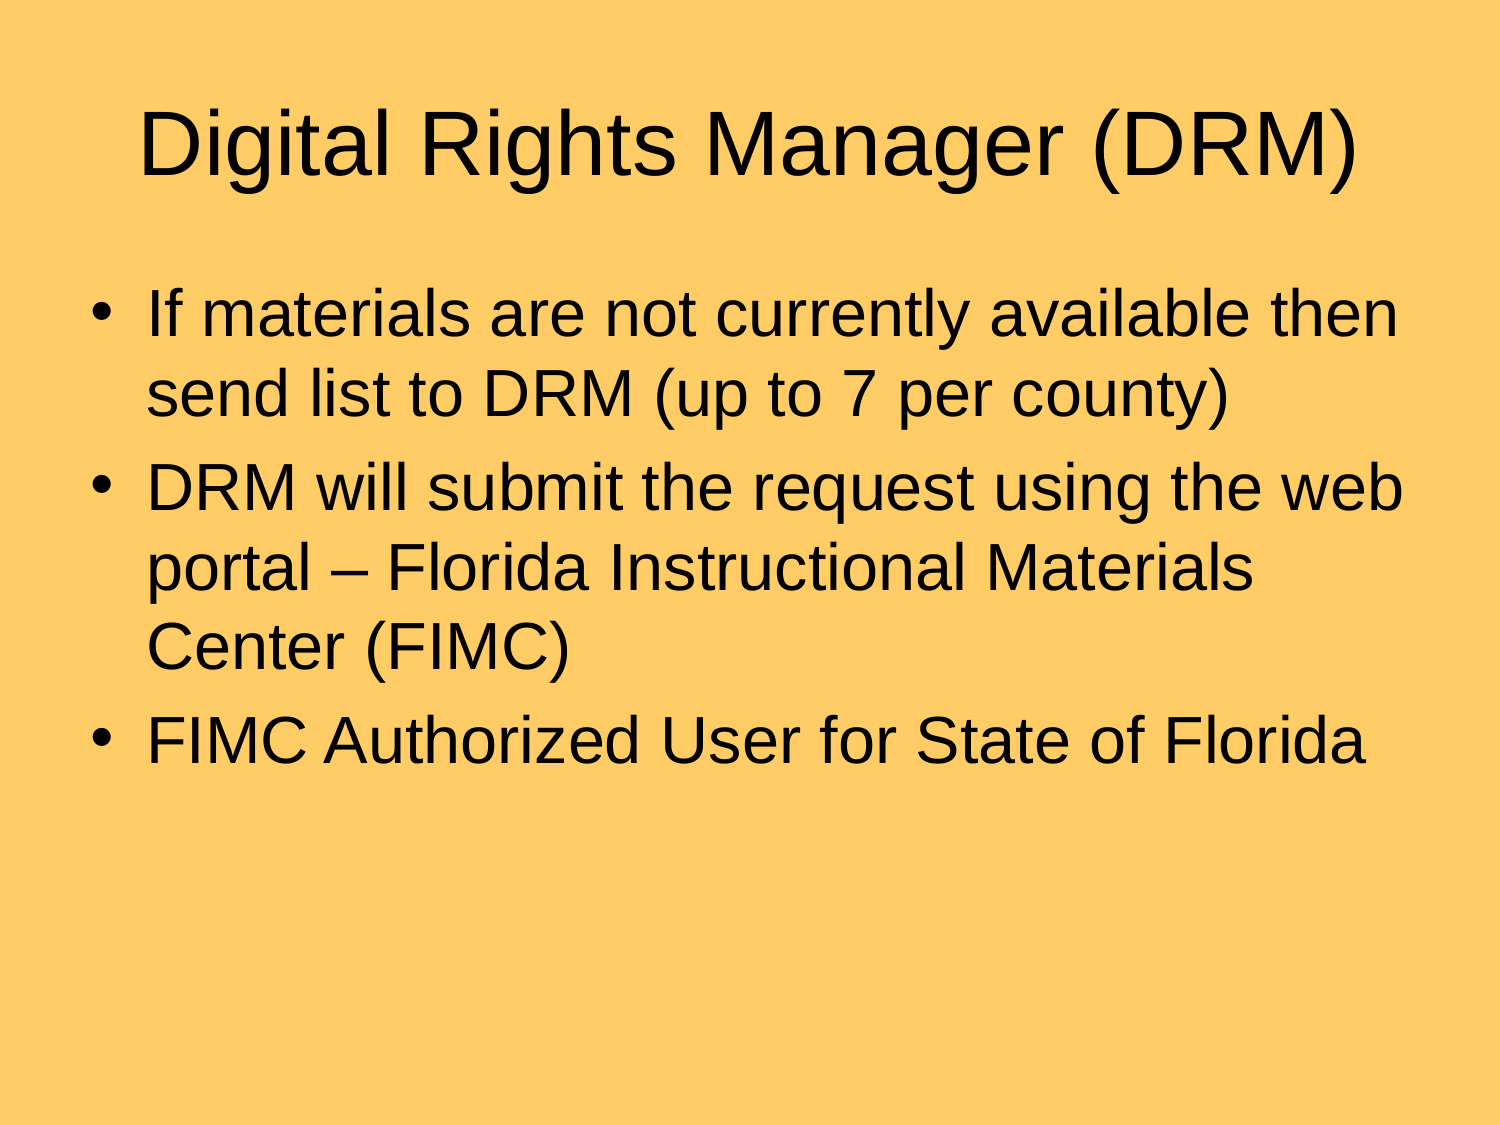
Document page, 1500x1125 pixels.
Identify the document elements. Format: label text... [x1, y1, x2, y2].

title Digital Rights Manager (DRM) [74, 44, 1426, 233]
list If materials are not currently available then send list to DRM (up to 7 per county) DRM will submit the request using the web portal – Florida Instructional Materials Center (FIMC) FIMC Authorized User for State of Florida [74, 262, 1426, 1006]
